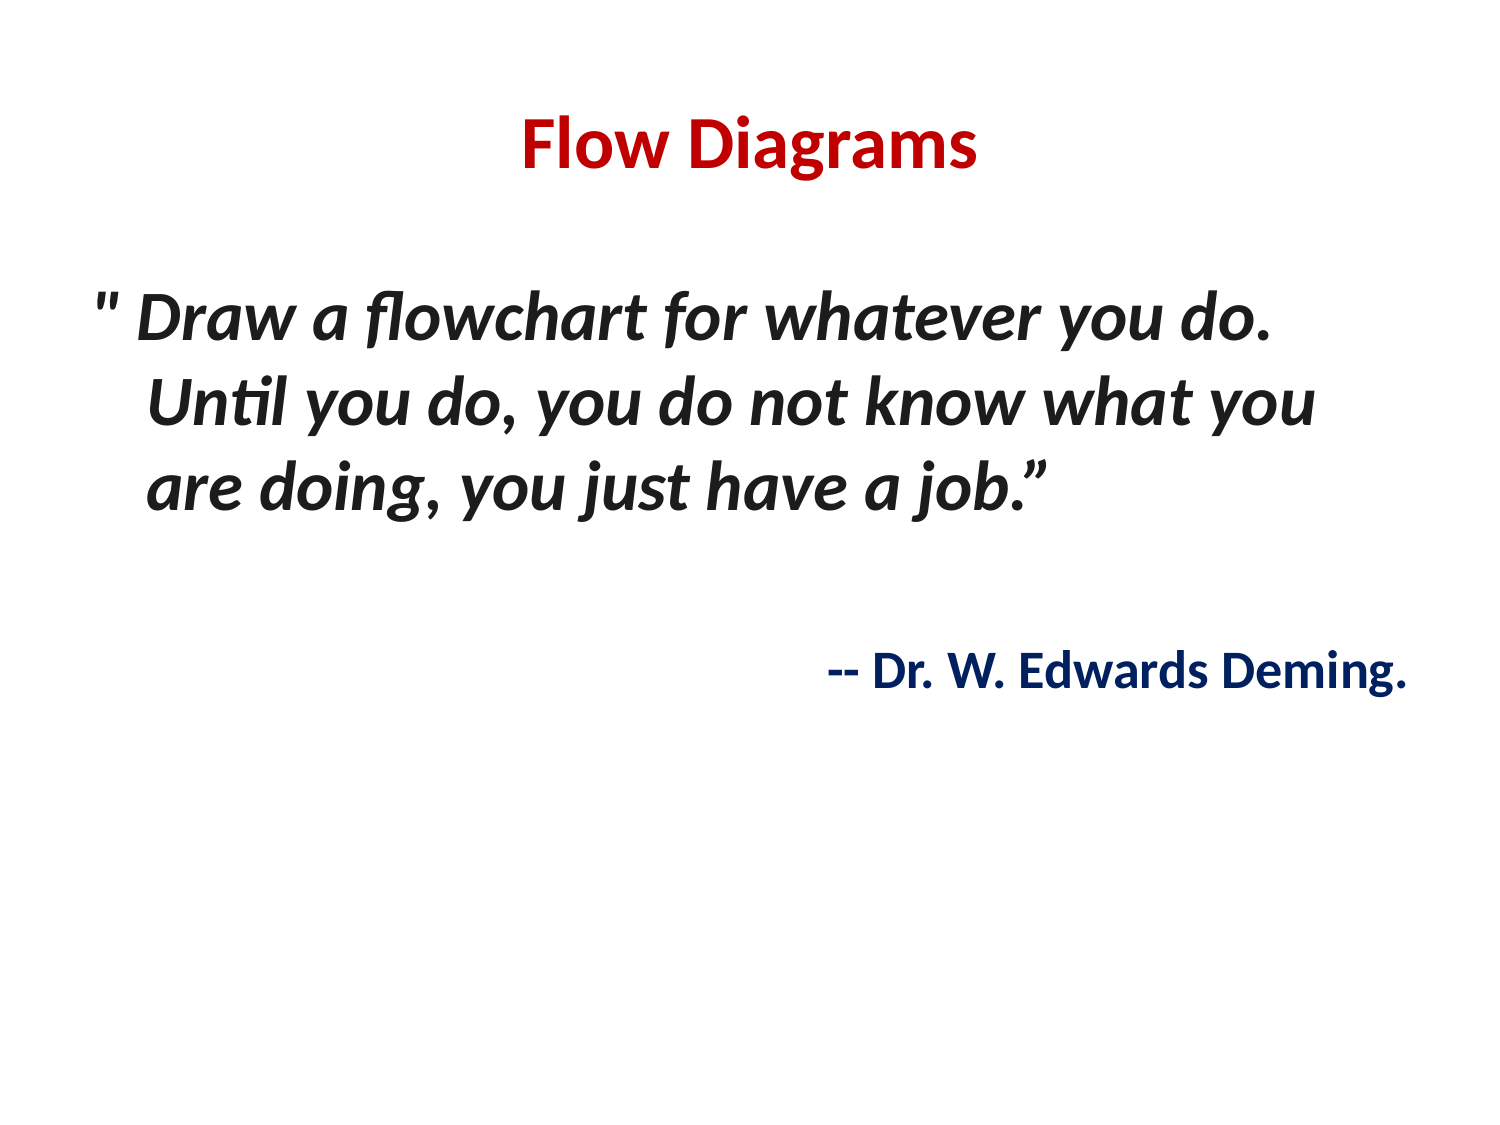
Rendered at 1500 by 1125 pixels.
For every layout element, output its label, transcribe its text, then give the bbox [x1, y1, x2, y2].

title Flow Diagrams [75, 45, 1425, 233]
list " Draw a flowchart for whatever you do. Until you do, you do not know what you are doing, you just have a job.” -- Dr. W. Edwards Deming. [75, 262, 1425, 1005]
